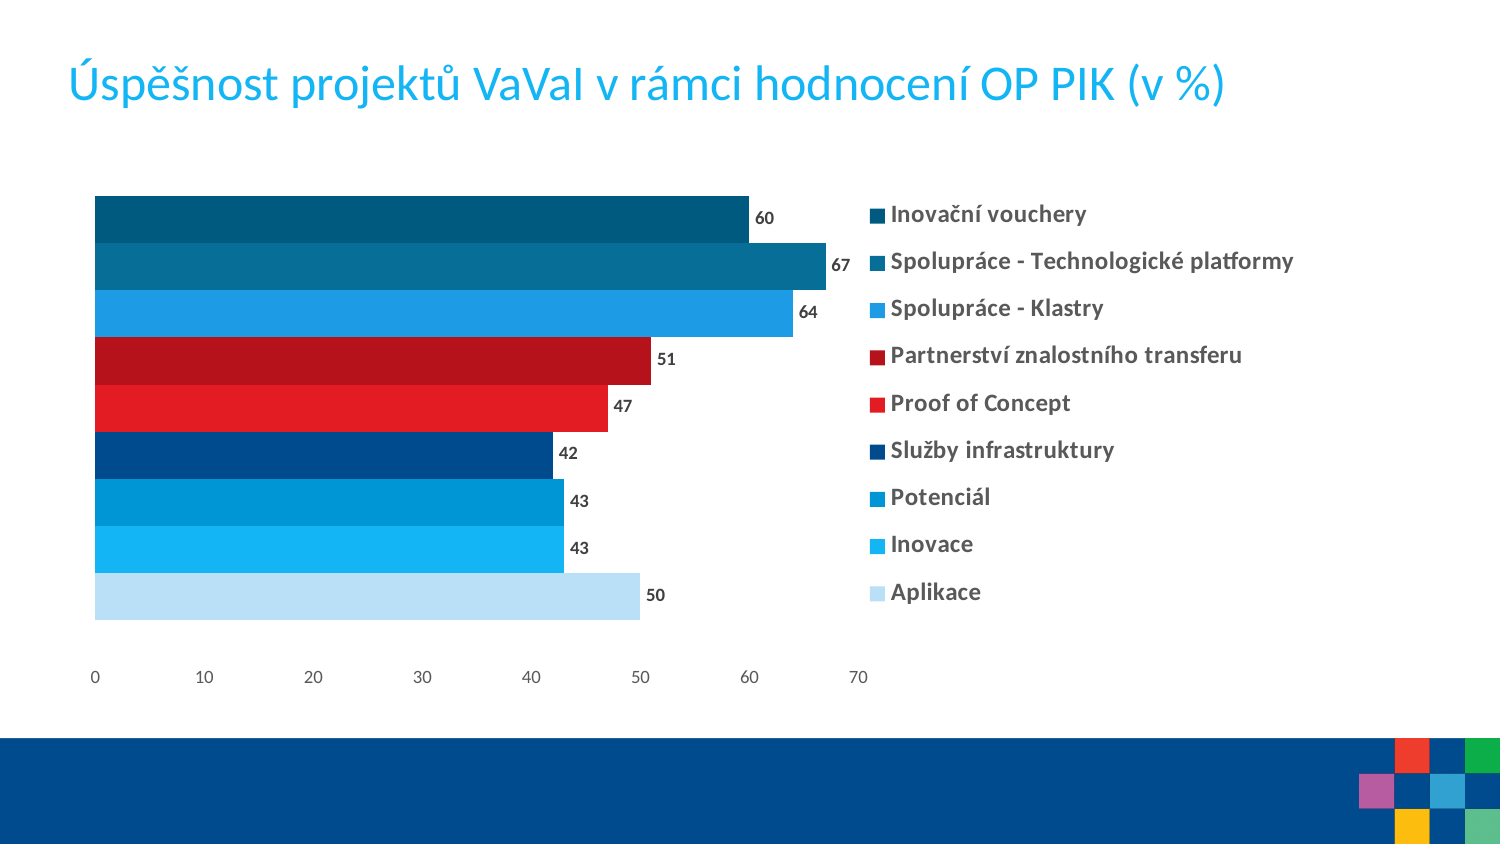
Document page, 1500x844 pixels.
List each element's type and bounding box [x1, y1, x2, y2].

picture [1495, 738, 1500, 844]
chart [38, 42, 1495, 844]
